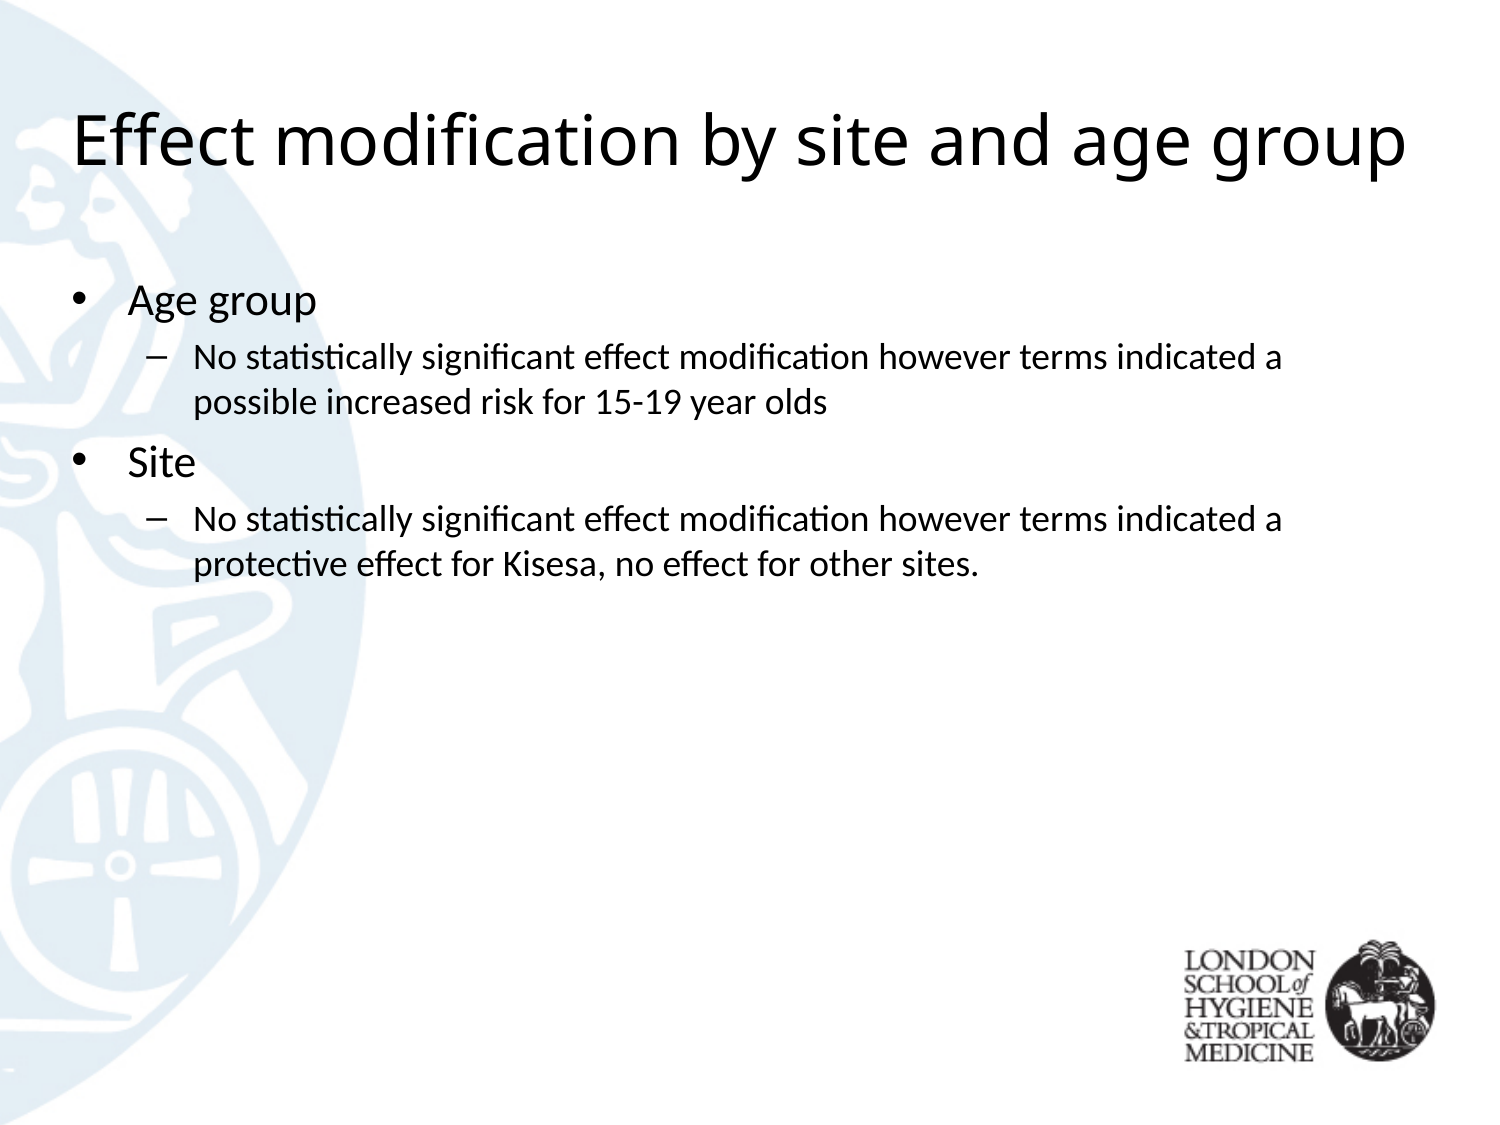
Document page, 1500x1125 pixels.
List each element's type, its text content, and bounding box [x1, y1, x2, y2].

list Age group No statistically significant effect modification however terms indicated a possible increased risk for 15-19 year olds Site No statistically significant effect modification however terms indicated a protective effect for Kisesa, no effect for other sites. [56, 262, 1426, 899]
picture [0, 0, 1500, 1125]
title Effect modification by site and age group [56, 44, 1426, 233]
